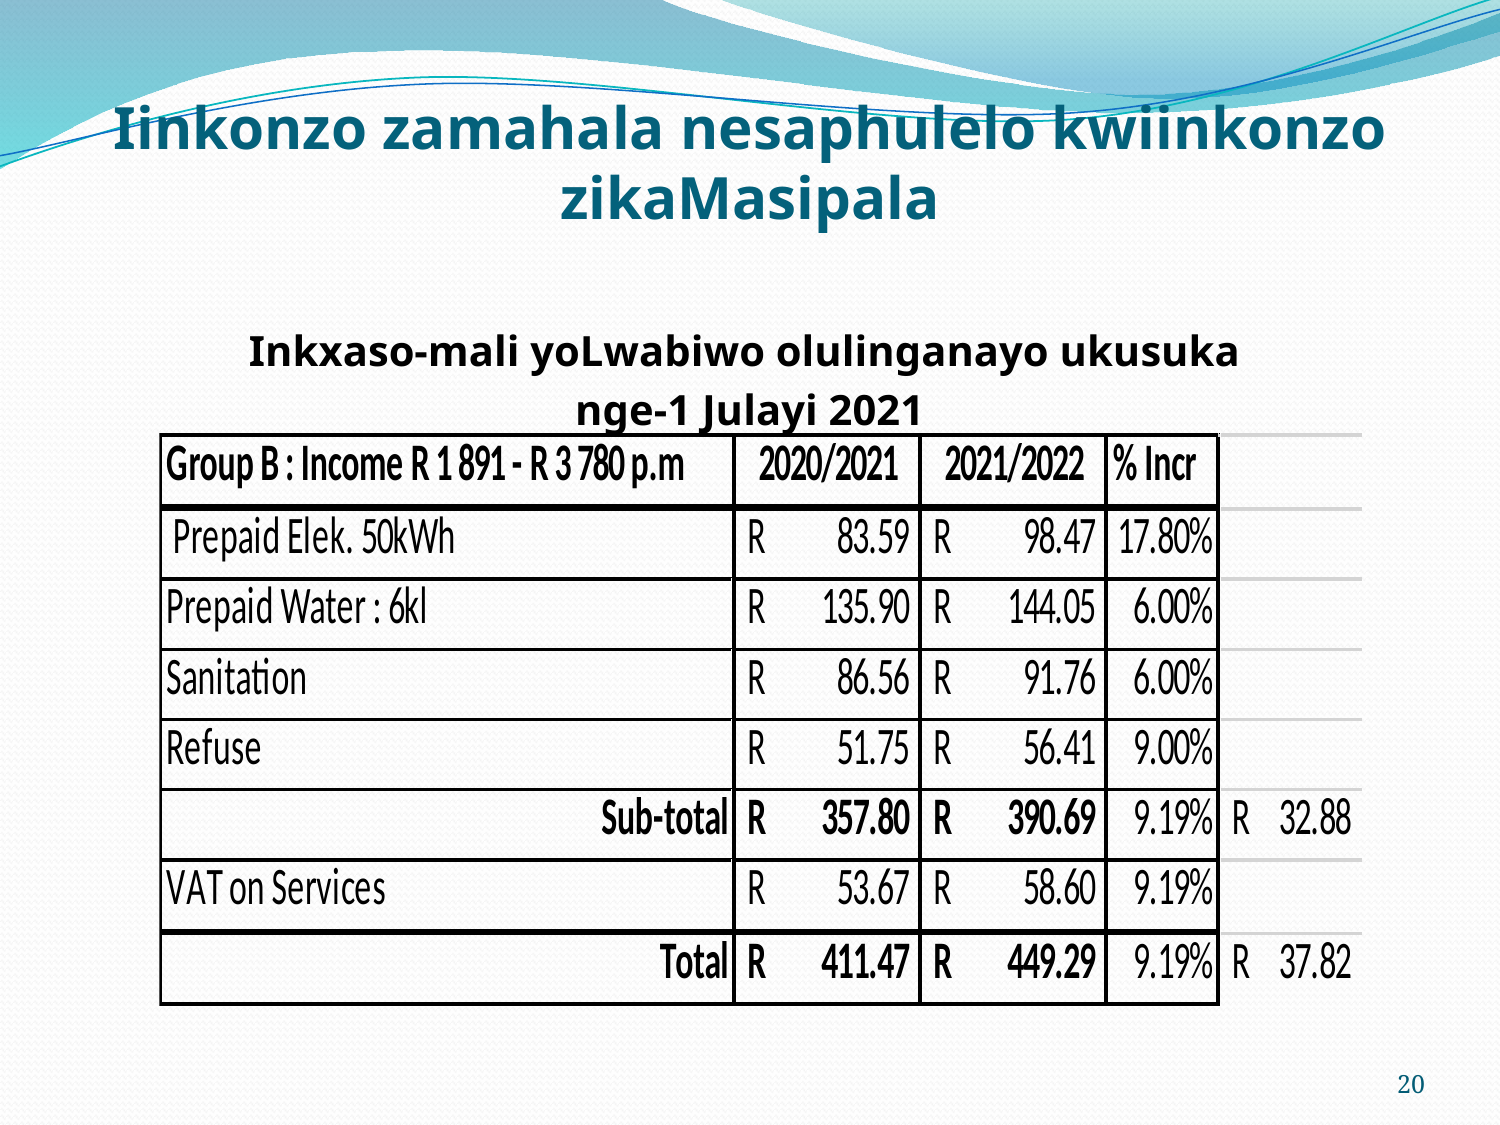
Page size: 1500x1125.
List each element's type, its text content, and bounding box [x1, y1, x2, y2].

picture [159, 433, 1365, 1010]
title Iinkonzo zamahala nesaphulelo kwiinkonzo zikaMasipala [74, 115, 1426, 232]
list Inkxaso-mali yoLwabiwo olulinganayo ukusuka nge-1 Julayi 2021 [74, 317, 1426, 1038]
slide_number 20 [1299, 1042, 1425, 1103]
